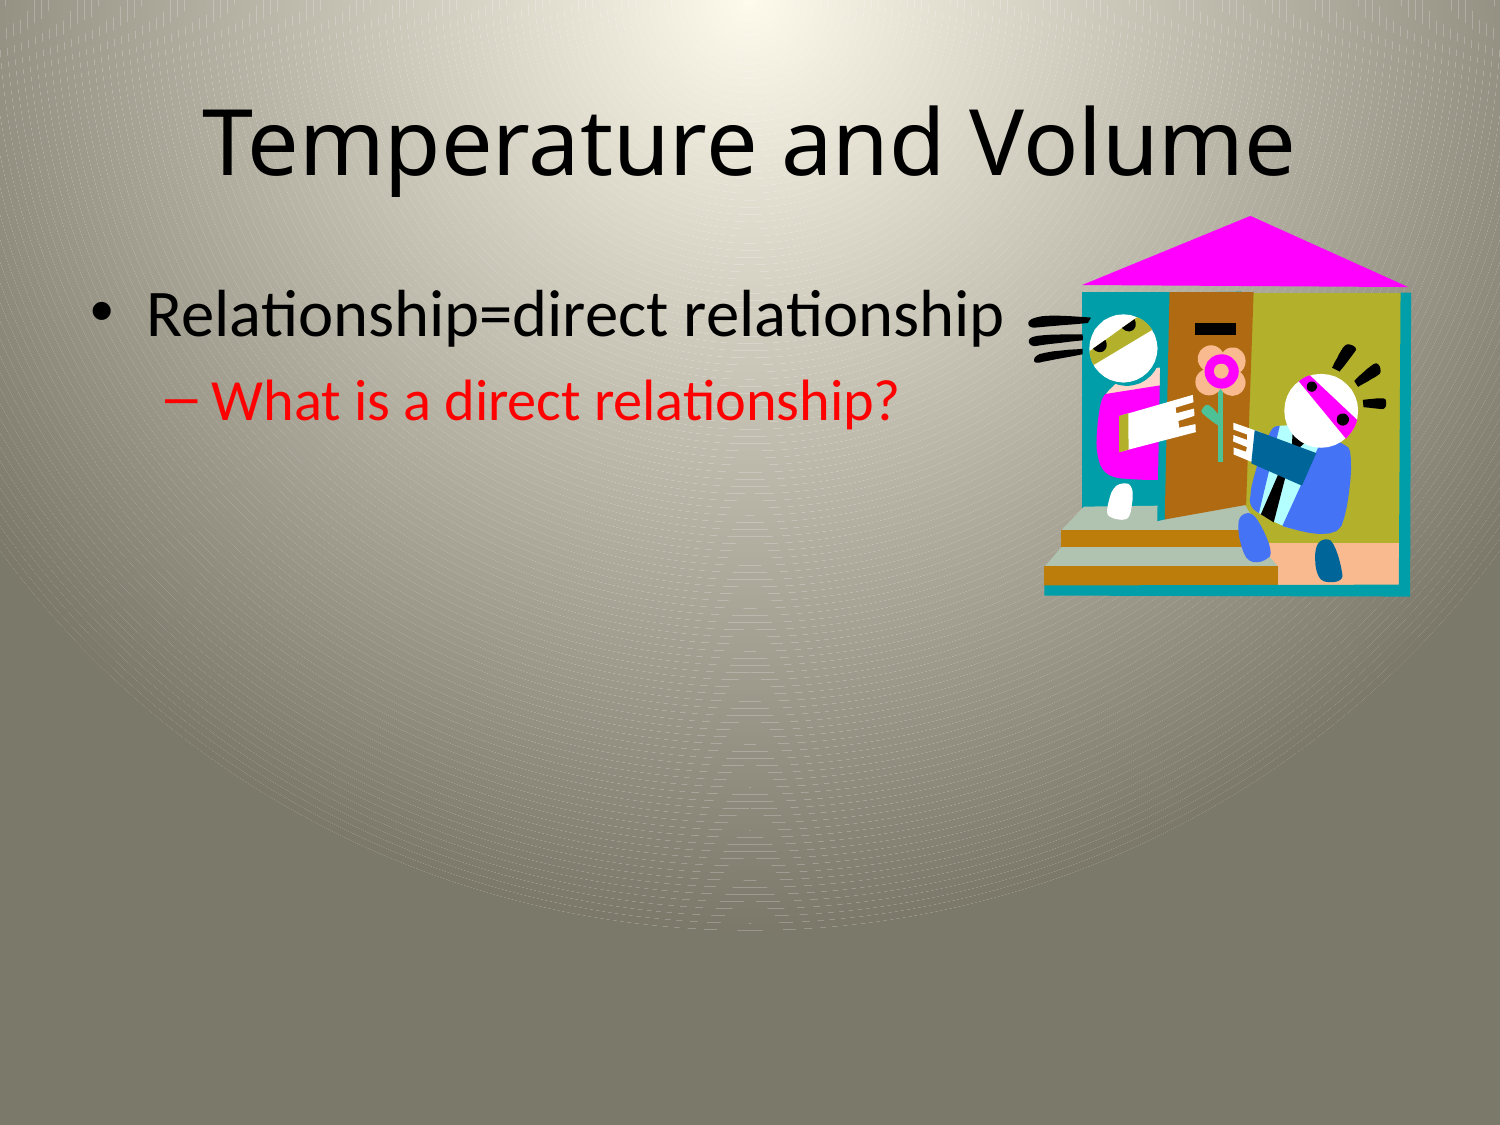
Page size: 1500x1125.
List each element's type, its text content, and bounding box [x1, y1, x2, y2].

title Temperature and Volume [75, 45, 1425, 233]
list Relationship=direct relationship What is a direct relationship? [75, 262, 1019, 513]
picture [1024, 212, 1415, 601]
